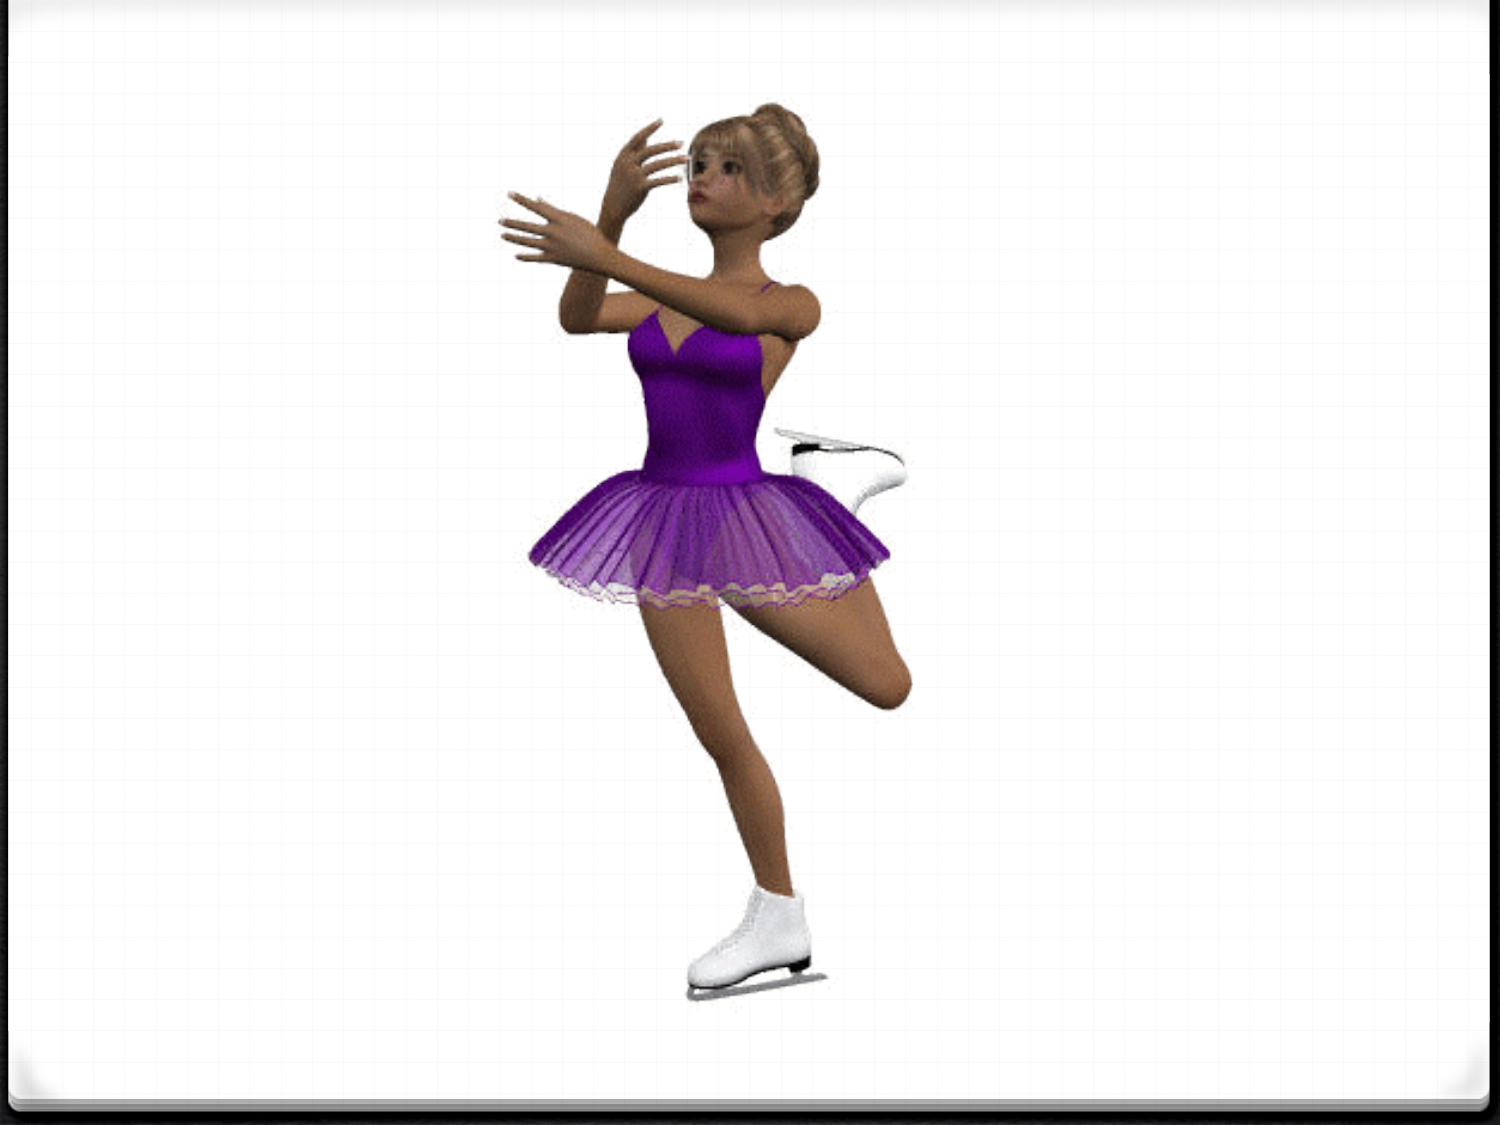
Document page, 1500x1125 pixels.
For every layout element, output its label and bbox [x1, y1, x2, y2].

list [359, 18, 1054, 1095]
picture [0, 0, 1500, 1125]
